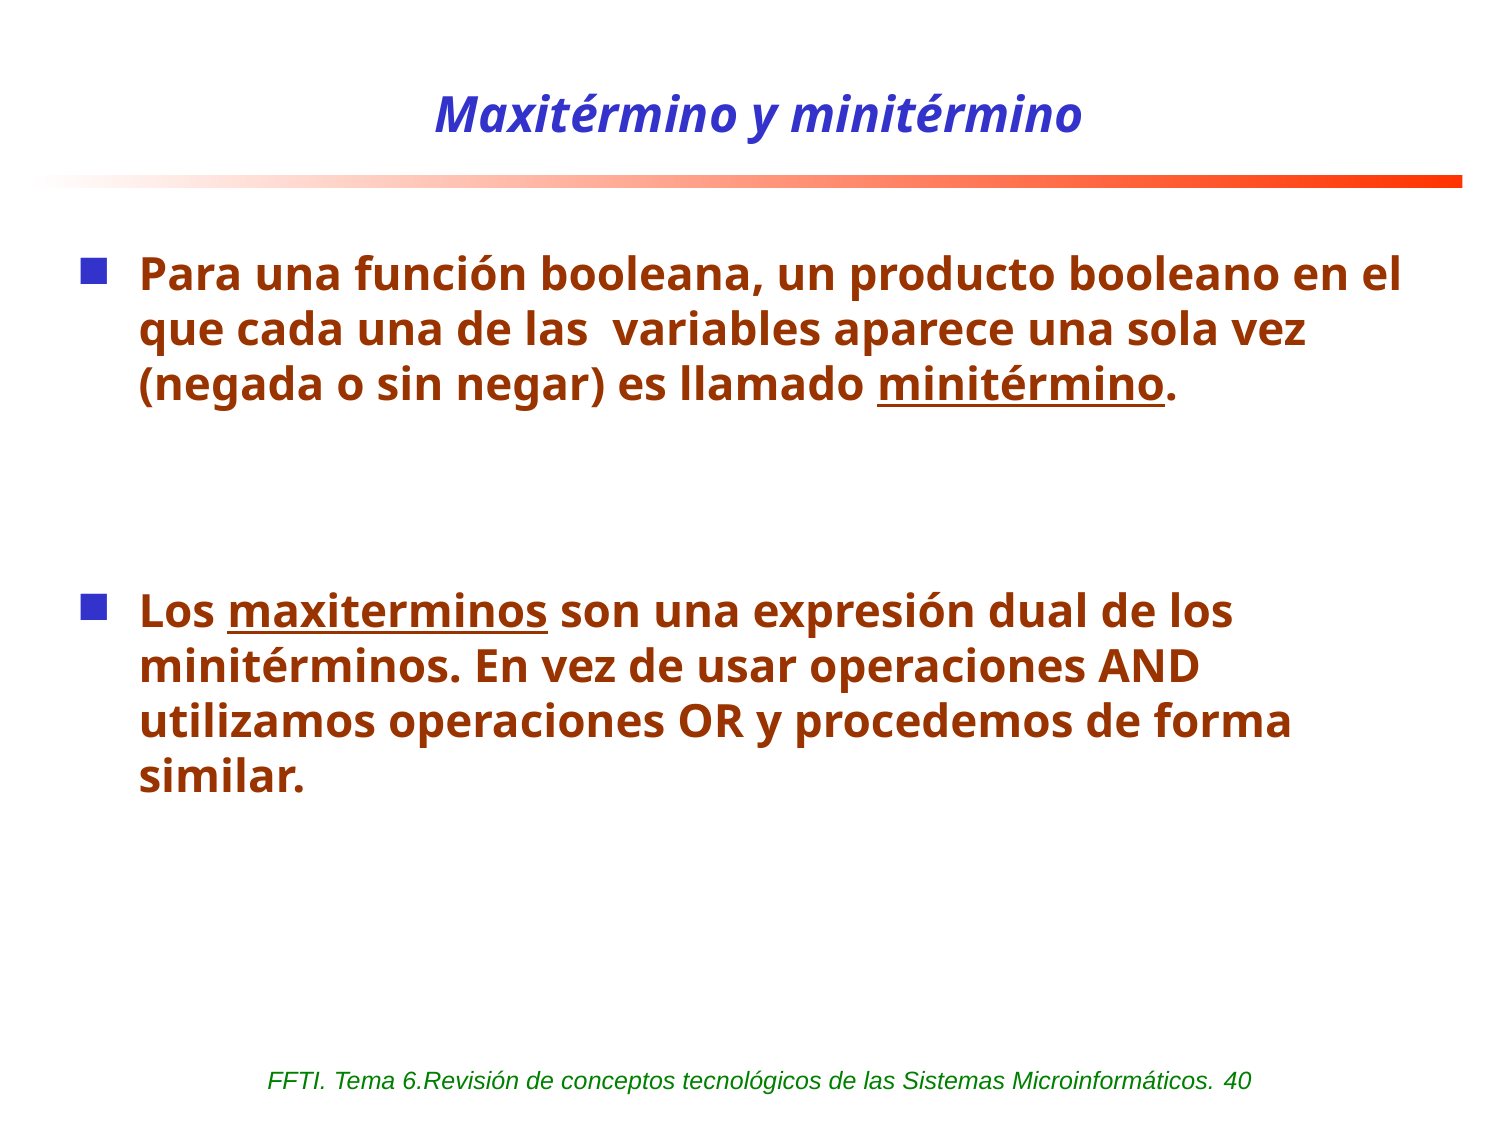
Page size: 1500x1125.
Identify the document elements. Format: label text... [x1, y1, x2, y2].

list Para una función booleana, un producto booleano en el que cada una de las variables aparece una sola vez (negada o sin negar) es llamado minitérmino. Los maxiterminos son una expresión dual de los minitérminos. En vez de usar operaciones AND utilizamos operaciones OR y procedemos de forma similar. [68, 237, 1451, 1013]
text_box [759, 176, 763, 187]
table_cell 1 [843, 176, 847, 187]
title Maxitérmino y minitérmino [68, 49, 1451, 176]
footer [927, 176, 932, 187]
footer FFTI. Tema 6.Revisión de conceptos tecnológicos de las Sistemas Microinformáticos. 40 [68, 1056, 1451, 1103]
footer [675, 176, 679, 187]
